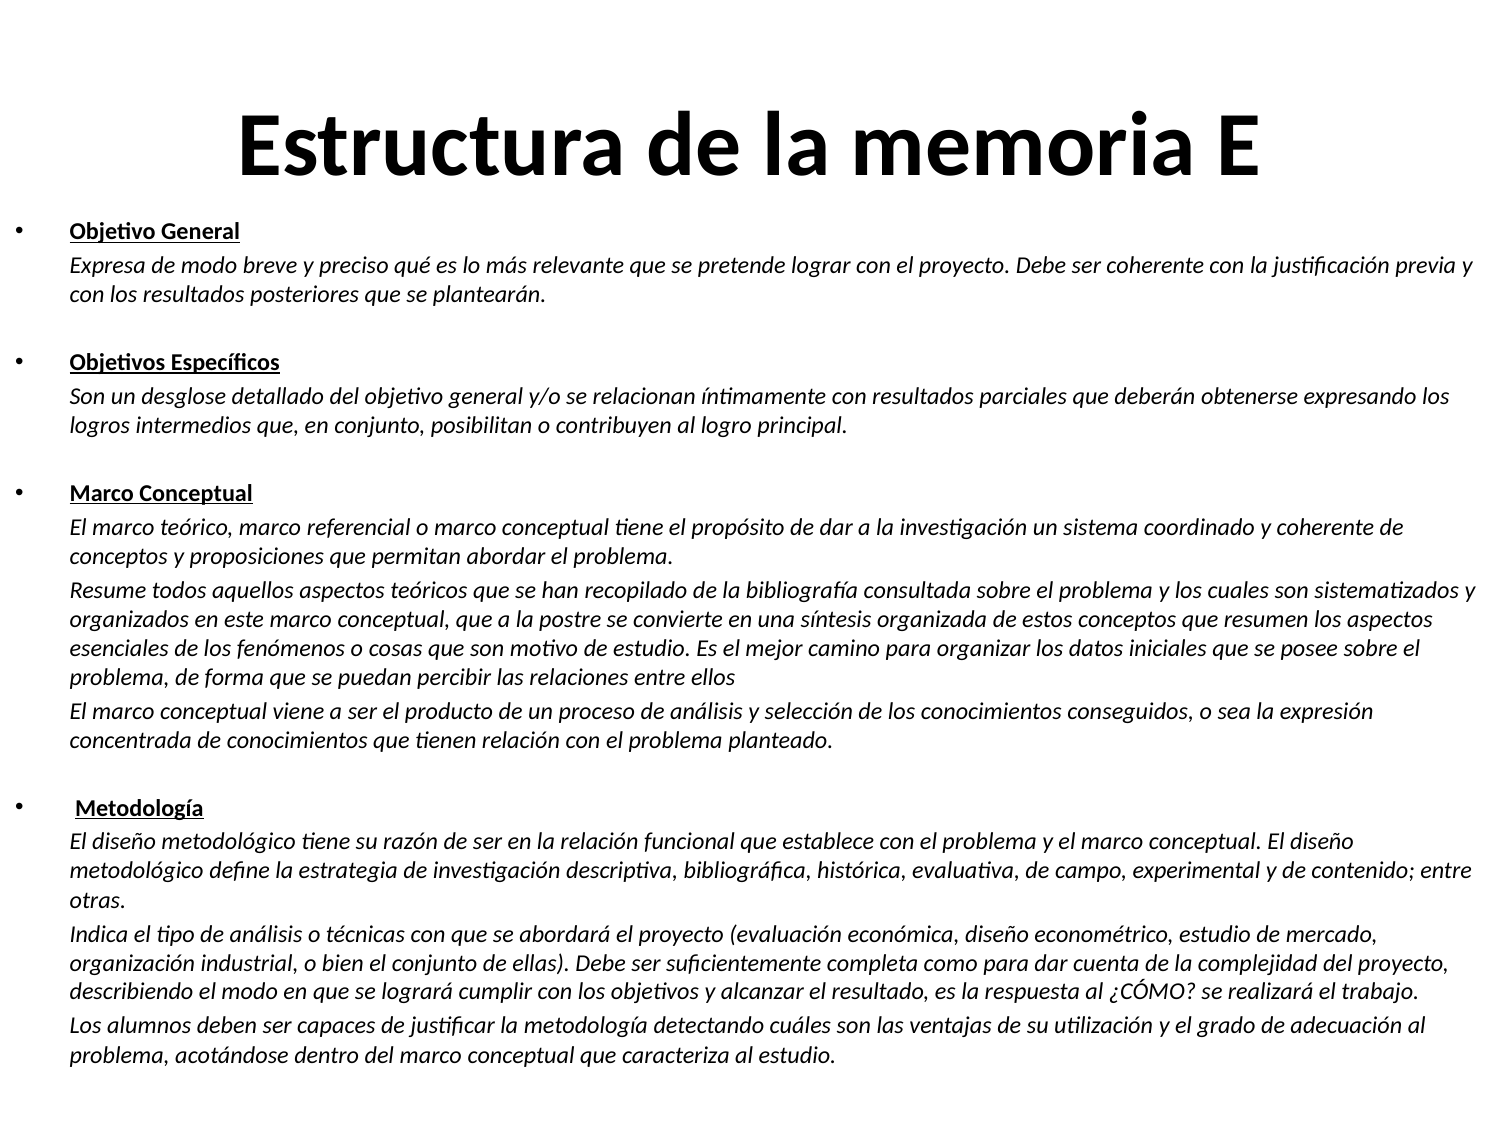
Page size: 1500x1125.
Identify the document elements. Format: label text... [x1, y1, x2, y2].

list Objetivo General Expresa de modo breve y preciso qué es lo más relevante que se pretende lograr con el proyecto. Debe ser coherente con la justificación previa y con los resultados posteriores que se plantearán. Objetivos Específicos Son un desglose detallado del objetivo general y/o se relacionan íntimamente con resultados parciales que deberán obtenerse expresando los logros intermedios que, en conjunto, posibilitan o contribuyen al logro principal. Marco Conceptual El marco teórico, marco referencial o marco conceptual tiene el propósito de dar a la investigación un sistema coordinado y coherente de conceptos y proposiciones que permitan abordar el problema. Resume todos aquellos aspectos teóricos que se han recopilado de la bibliografía consultada sobre el problema y los cuales son sistematizados y organizados en este marco conceptual, que a la postre se convierte en una síntesis organizada de estos conceptos que resumen los aspectos esenciales de los fenómenos o cosas que son motivo de estudio. Es el mejor camino para organizar los datos iniciales que se posee sobre el problema, de forma que se puedan percibir las relaciones entre ellos El marco conceptual viene a ser el producto de un proceso de análisis y selección de los conocimientos conseguidos, o sea la expresión concentrada de conocimientos que tienen relación con el problema planteado. Metodología El diseño metodológico tiene su razón de ser en la relación funcional que establece con el problema y el marco conceptual. El diseño metodológico define la estrategia de investigación descriptiva, bibliográfica, histórica, evaluativa, de campo, experimental y de contenido; entre otras. Indica el tipo de análisis o técnicas con que se abordará el proyecto (evaluación económica, diseño econométrico, estudio de mercado, organización industrial, o bien el conjunto de ellas). Debe ser suficientemente completa como para dar cuenta de la complejidad del proyecto, describiendo el modo en que se logrará cumplir con los objetivos y alcanzar el resultado, es la respuesta al ¿CÓMO? se realizará el trabajo. Los alumnos deben ser capaces de justificar la metodología detectando cuáles son las ventajas de su utilización y el grado de adecuación al problema, acotándose dentro del marco conceptual que caracteriza al estudio. [0, 208, 1500, 1083]
title Estructura de la memoria E [75, 45, 1425, 208]
